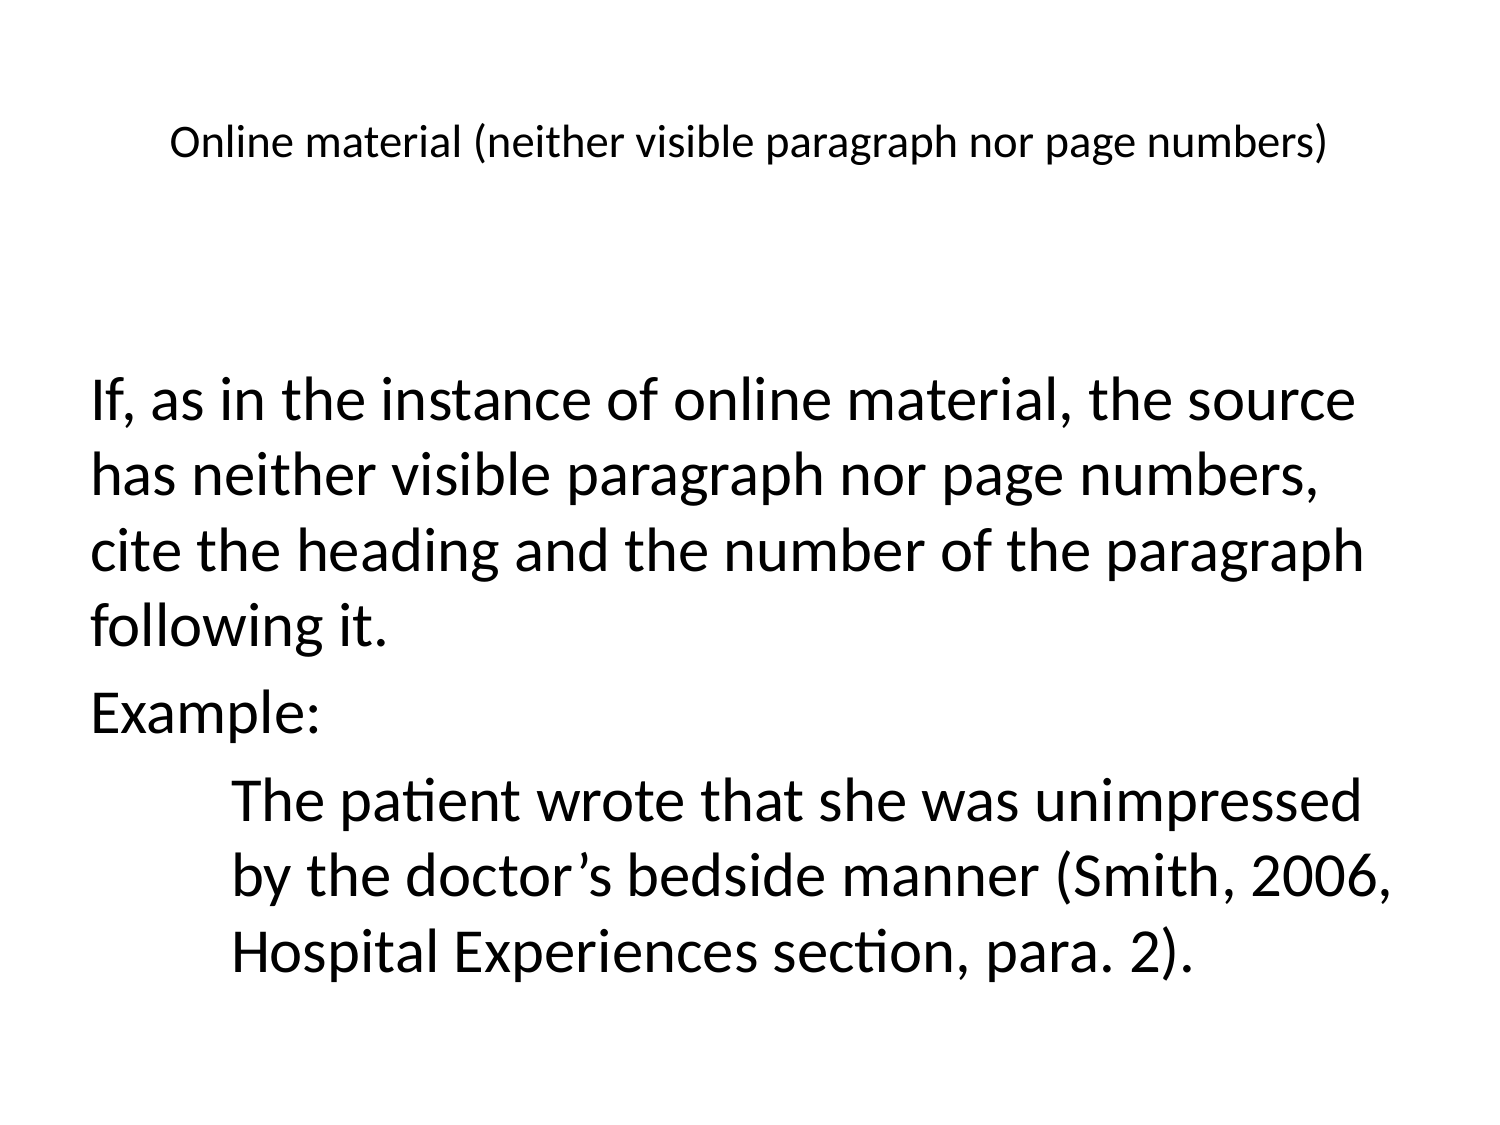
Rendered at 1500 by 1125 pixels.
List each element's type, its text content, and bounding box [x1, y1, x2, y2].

title Online material (neither visible paragraph nor page numbers) [75, 45, 1425, 233]
list If, as in the instance of online material, the source has neither visible paragraph nor page numbers, cite the heading and the number of the paragraph following it. Example: The patient wrote that she was unimpressed by the doctor’s bedside manner (Smith, 2006, Hospital Experiences section, para. 2). [75, 262, 1425, 1005]
